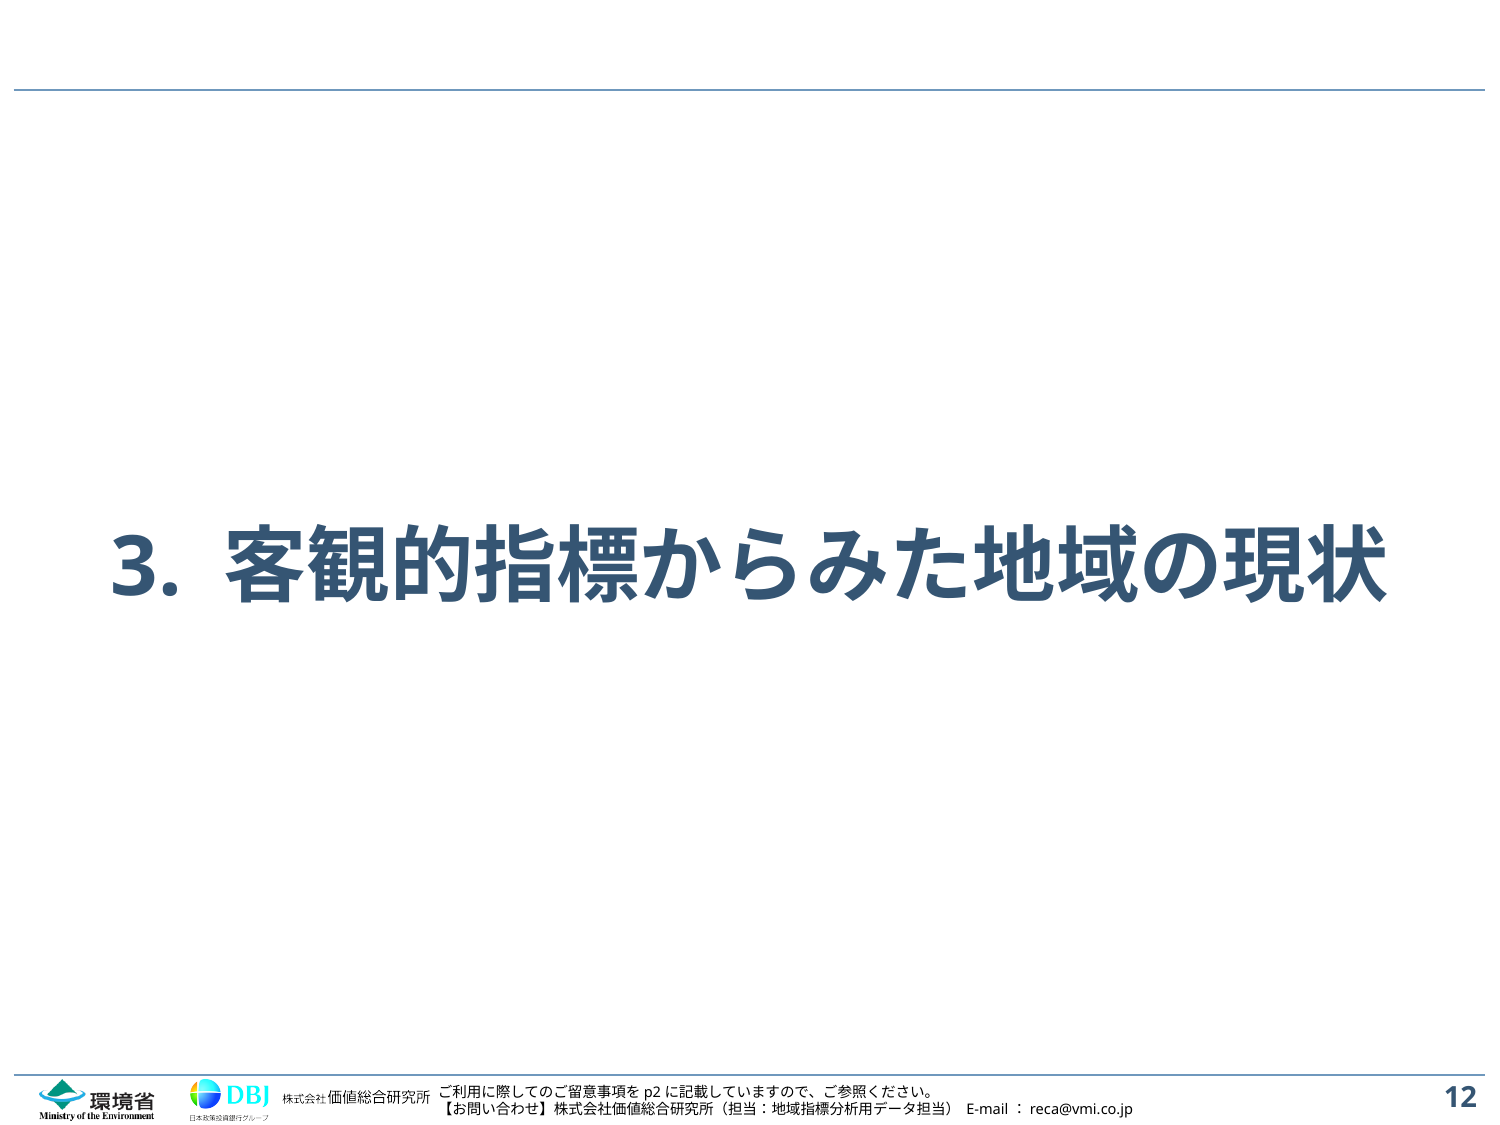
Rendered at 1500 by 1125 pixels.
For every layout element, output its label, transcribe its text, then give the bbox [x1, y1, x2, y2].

title 3. 客観的指標からみた地域の現状 [0, 429, 1500, 696]
slide_number 12 [1427, 1070, 1493, 1112]
picture [36, 1079, 157, 1124]
picture [186, 1076, 434, 1125]
